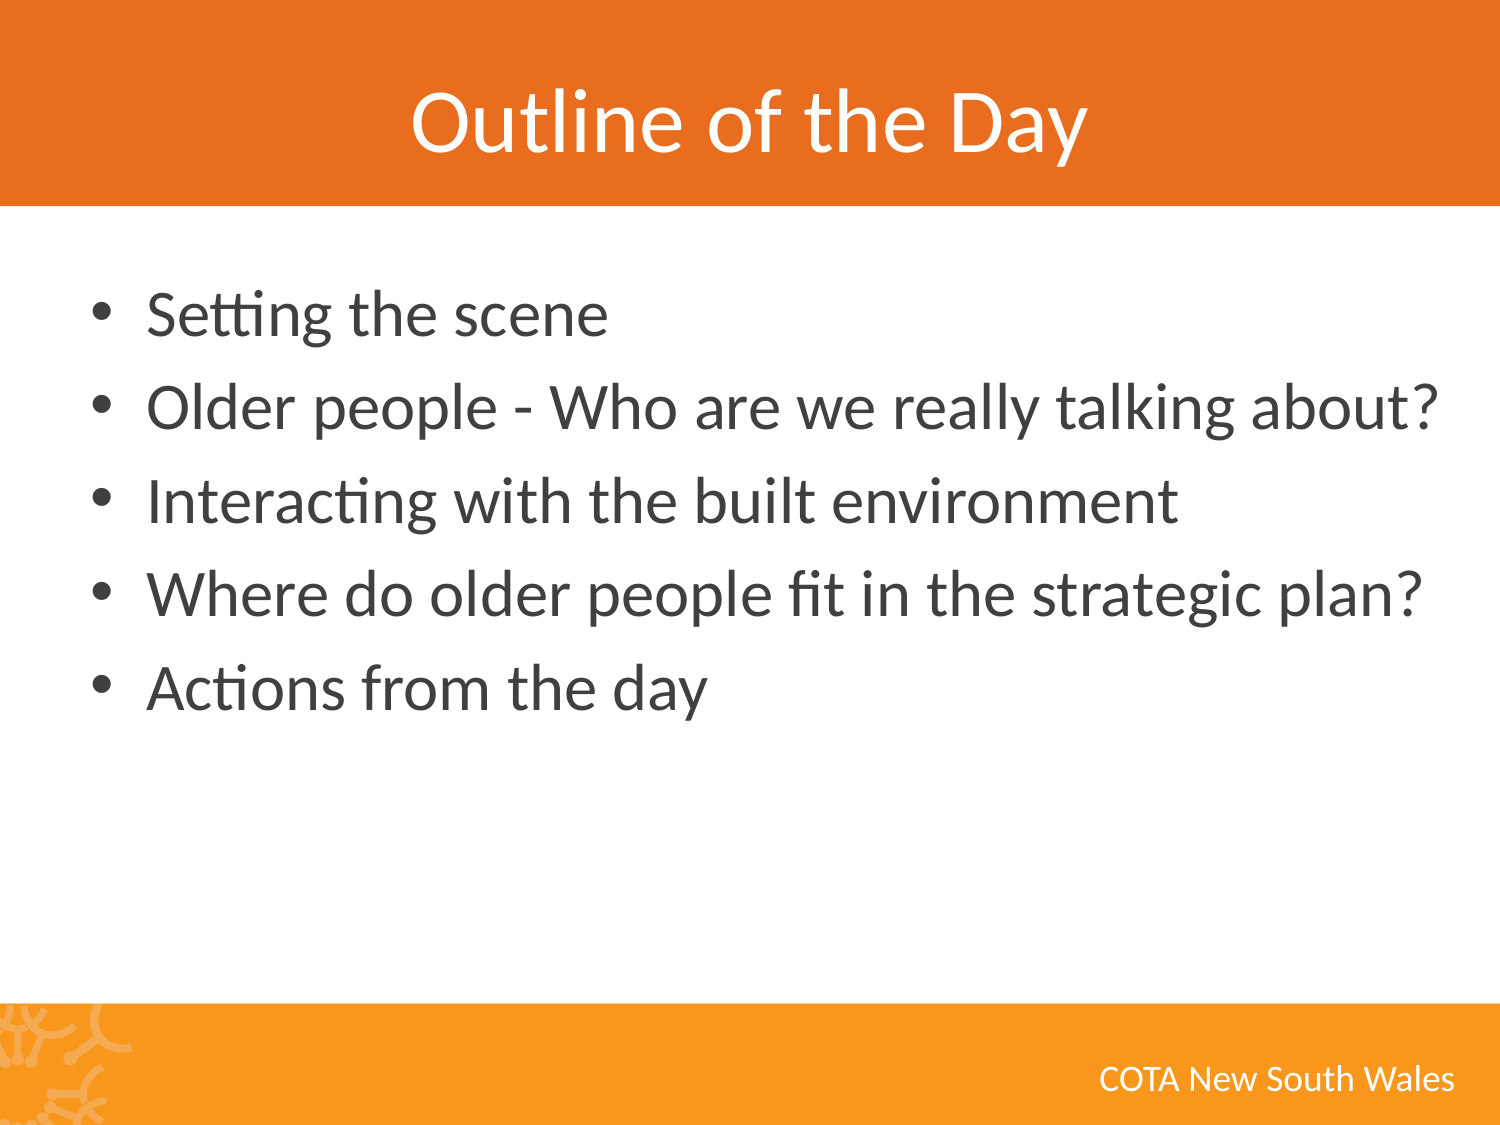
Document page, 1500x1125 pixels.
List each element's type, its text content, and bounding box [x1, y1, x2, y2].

picture [0, 1002, 1500, 1125]
list Setting the scene Older people - Who are we really talking about? Interacting with the built environment Where do older people fit in the strategic plan? Actions from the day [75, 262, 1475, 997]
title Outline of the Day [0, 0, 1500, 233]
